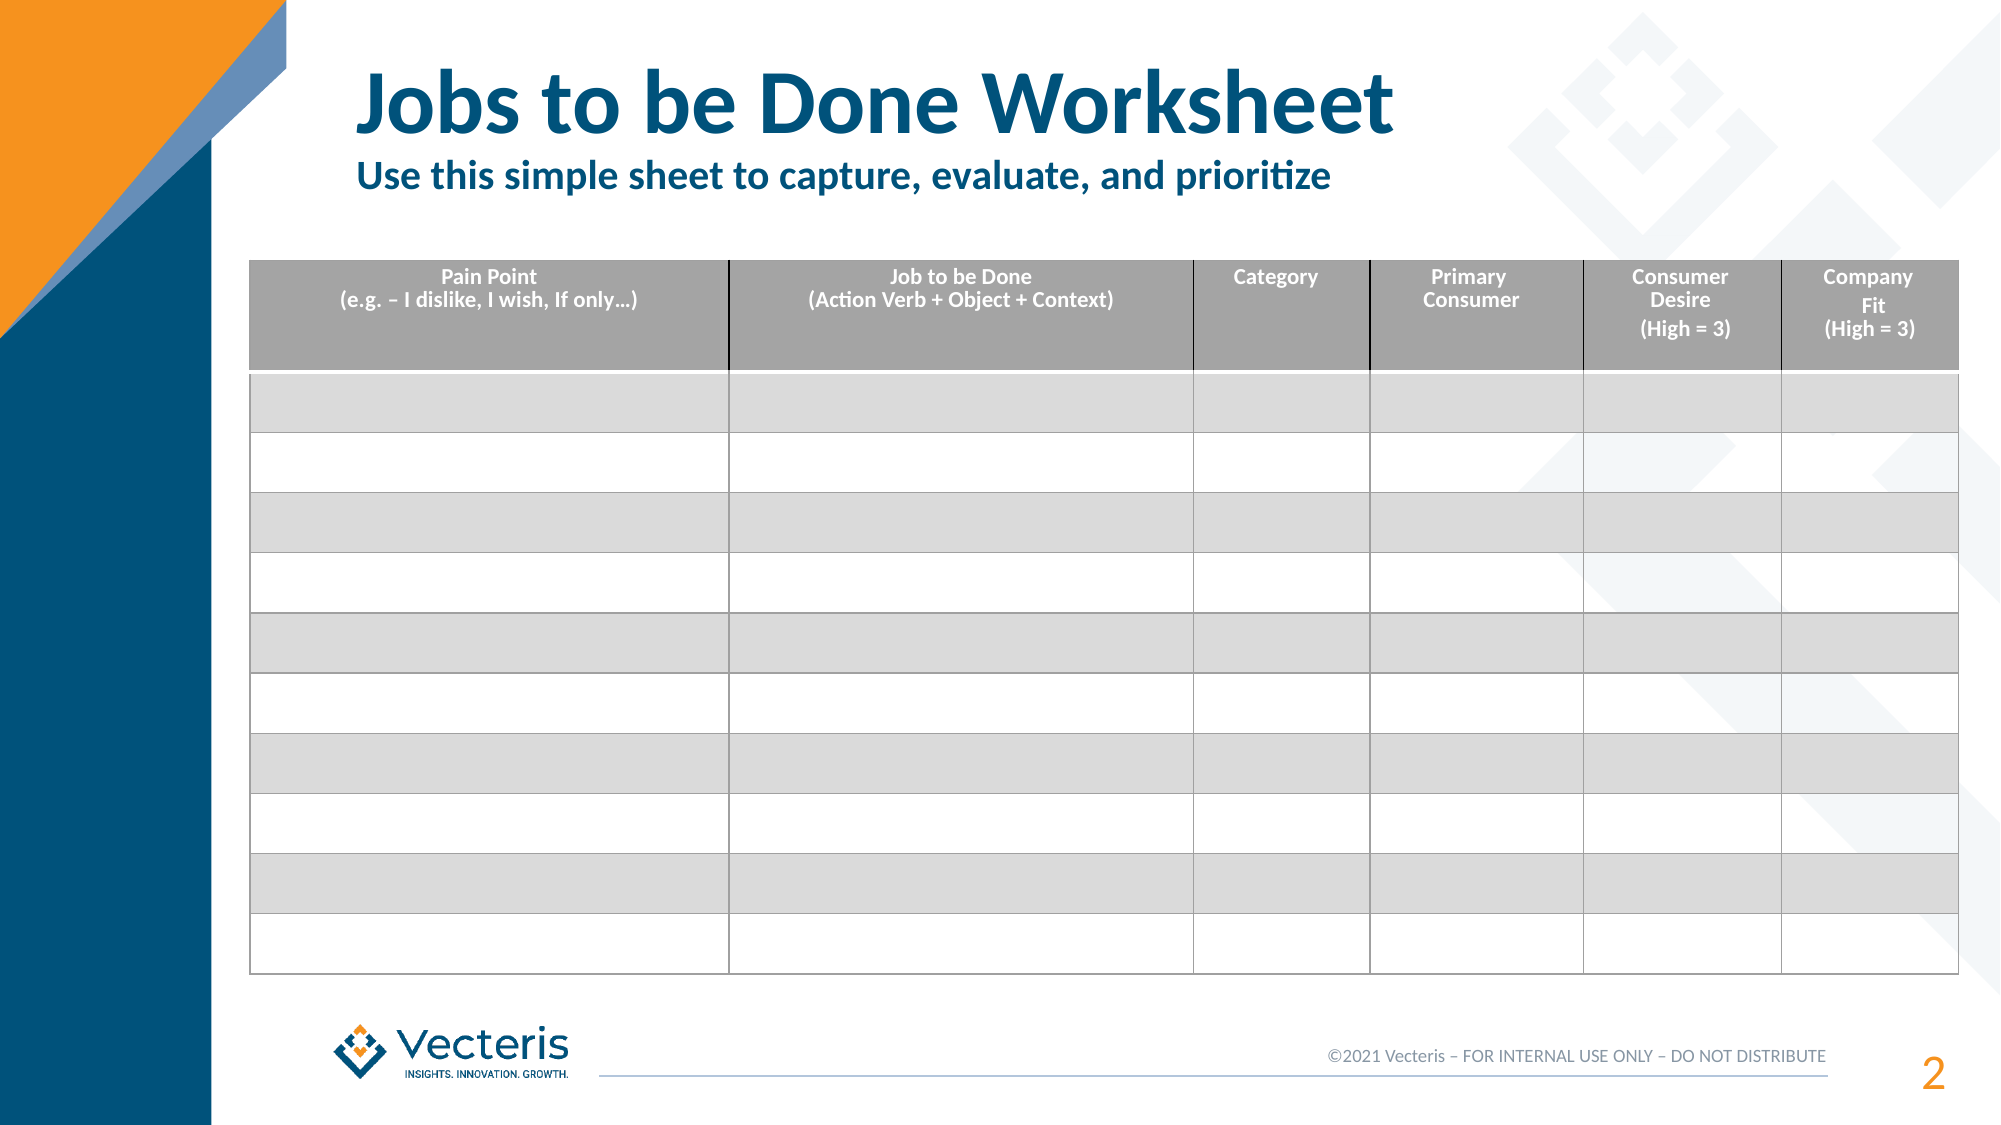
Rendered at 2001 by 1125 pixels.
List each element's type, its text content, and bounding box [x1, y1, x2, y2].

table_cell [1371, 674, 1583, 733]
table_cell [1371, 734, 1583, 793]
table_cell [1584, 493, 1781, 552]
table_cell [1782, 674, 1958, 733]
table_cell [730, 854, 1193, 913]
table_cell [1194, 493, 1369, 552]
table_cell [251, 734, 728, 793]
text_box Jobs to be Done Worksheet Use this simple sheet to capture, evaluate, and prioritize [354, 124, 1792, 226]
picture [555, 1039, 568, 1047]
table_cell [251, 854, 728, 913]
table_cell [730, 374, 1193, 432]
table_header Consumer Desire (High = 3) [1584, 261, 1781, 370]
table_cell [730, 674, 1193, 733]
text_box ©2021 Vecteris – FOR INTERNAL USE ONLY – DO NOT DISTRIBUTE [1187, 1043, 1827, 1067]
table_cell [730, 493, 1193, 552]
table_cell [251, 493, 728, 552]
table_cell [1782, 433, 1958, 492]
table_cell [1782, 493, 1958, 552]
table_cell [730, 553, 1193, 612]
picture [333, 1053, 358, 1079]
table_cell [1194, 914, 1369, 973]
table_cell [1371, 914, 1583, 973]
table_cell [1194, 553, 1369, 612]
table_cell [730, 734, 1193, 793]
table_cell [1584, 854, 1781, 913]
table_cell [730, 794, 1193, 853]
table_cell [251, 614, 728, 672]
table_header Company Fit (High = 3) [1782, 261, 1958, 370]
table_cell [1584, 374, 1781, 432]
table_cell [1194, 674, 1369, 733]
table_cell [1584, 794, 1781, 853]
table_cell [251, 553, 728, 612]
table_header Category [1194, 261, 1369, 370]
table_cell [251, 674, 728, 733]
table_cell [1782, 794, 1958, 853]
table_cell [1782, 553, 1958, 612]
table_cell [730, 914, 1193, 973]
table_cell [1194, 854, 1369, 913]
table_cell [730, 433, 1193, 492]
table_header Pain Point (e.g. – I dislike, I wish, If only…) [251, 261, 728, 370]
table_header Primary Consumer [1371, 261, 1583, 370]
table_cell [1782, 614, 1958, 672]
table_cell [1584, 553, 1781, 612]
table_cell [1371, 854, 1583, 913]
table_cell [1371, 493, 1583, 552]
table_header Job to be Done (Action Verb + Object + Context) [730, 261, 1193, 370]
table_cell [251, 794, 728, 853]
table_cell [1584, 914, 1781, 973]
table_cell [1782, 734, 1958, 793]
table_cell [251, 914, 728, 973]
table_cell [251, 374, 728, 432]
table_cell [1782, 854, 1958, 913]
table_cell [1584, 734, 1781, 793]
table_cell [1194, 794, 1369, 853]
table_cell [1584, 614, 1781, 672]
table_cell [1371, 553, 1583, 612]
table_cell [1584, 433, 1781, 492]
table_cell [1371, 794, 1583, 853]
table_cell [1371, 433, 1583, 492]
table_cell [1194, 374, 1369, 432]
table_cell [1371, 374, 1583, 432]
table_cell [1584, 674, 1781, 733]
table_cell [1371, 614, 1583, 672]
table_cell [1782, 374, 1958, 432]
slide_number ‹#› [1826, 1035, 1947, 1093]
picture [333, 1024, 568, 1079]
table_cell [1194, 614, 1369, 672]
table_cell [1782, 914, 1958, 973]
table_cell [1194, 734, 1369, 793]
table_cell [251, 433, 728, 492]
table_cell [730, 614, 1193, 672]
table_cell [1194, 433, 1369, 492]
